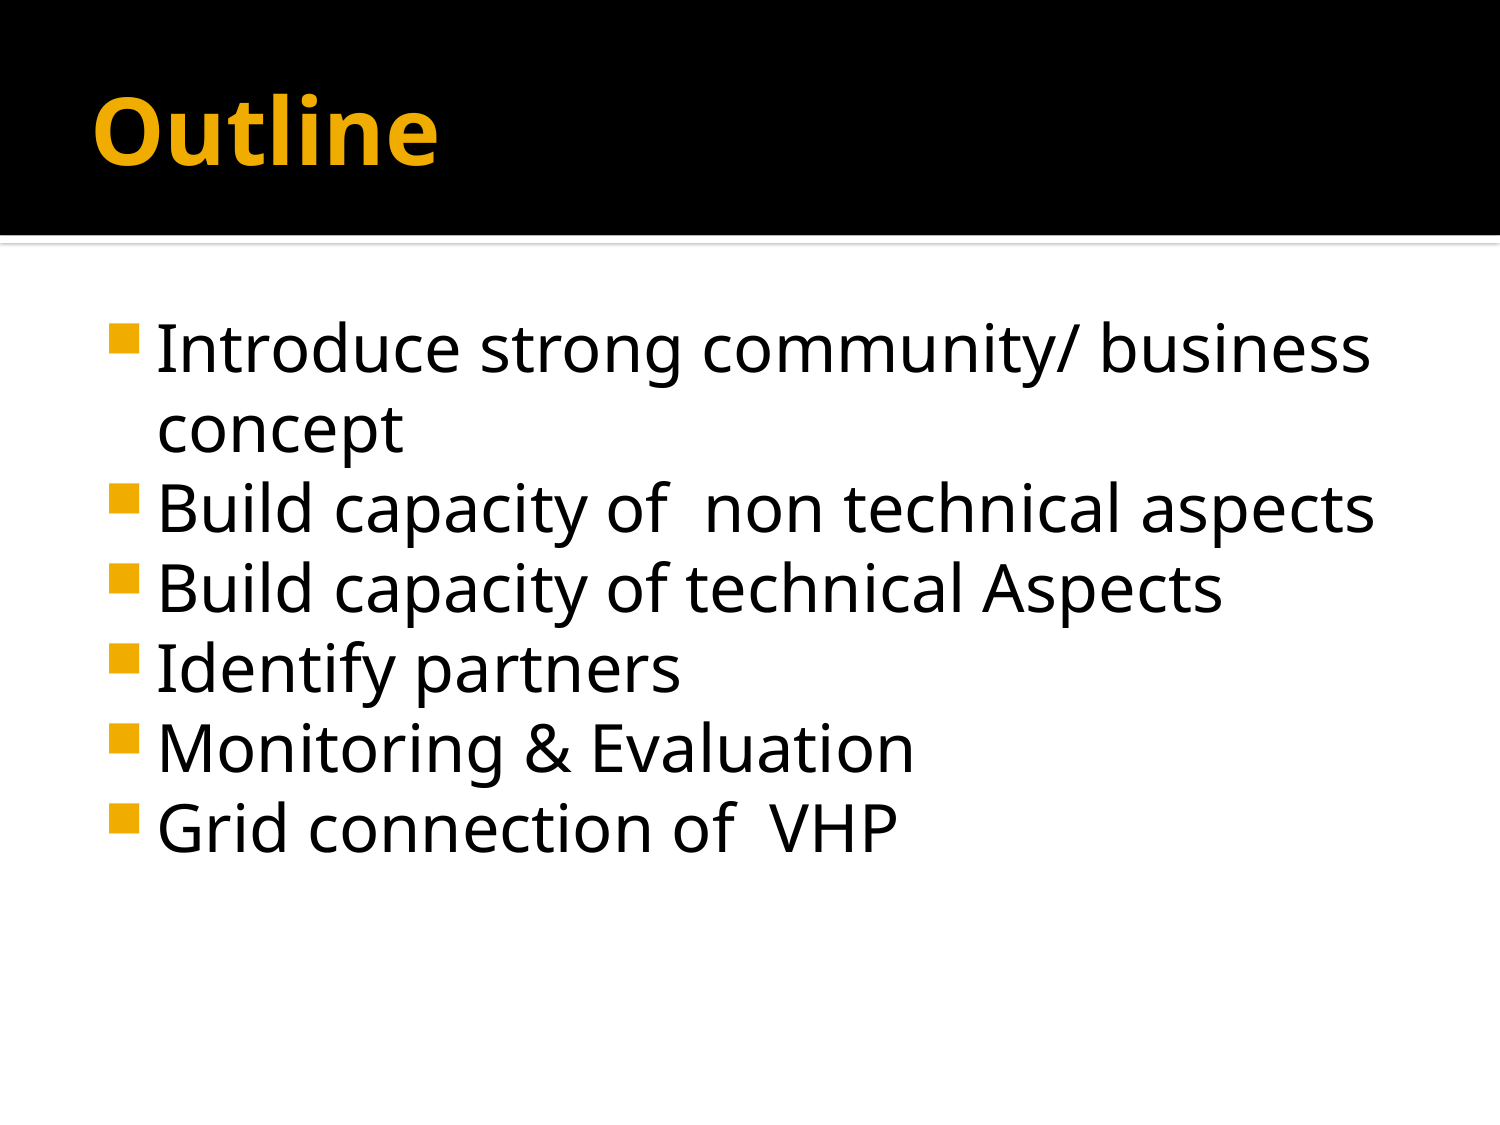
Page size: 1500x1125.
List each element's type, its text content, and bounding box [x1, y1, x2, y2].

list Introduce strong community/ business concept Build capacity of non technical aspects Build capacity of technical Aspects Identify partners Monitoring & Evaluation Grid connection of VHP [75, 291, 1425, 1050]
title Outline [75, 25, 1425, 231]
